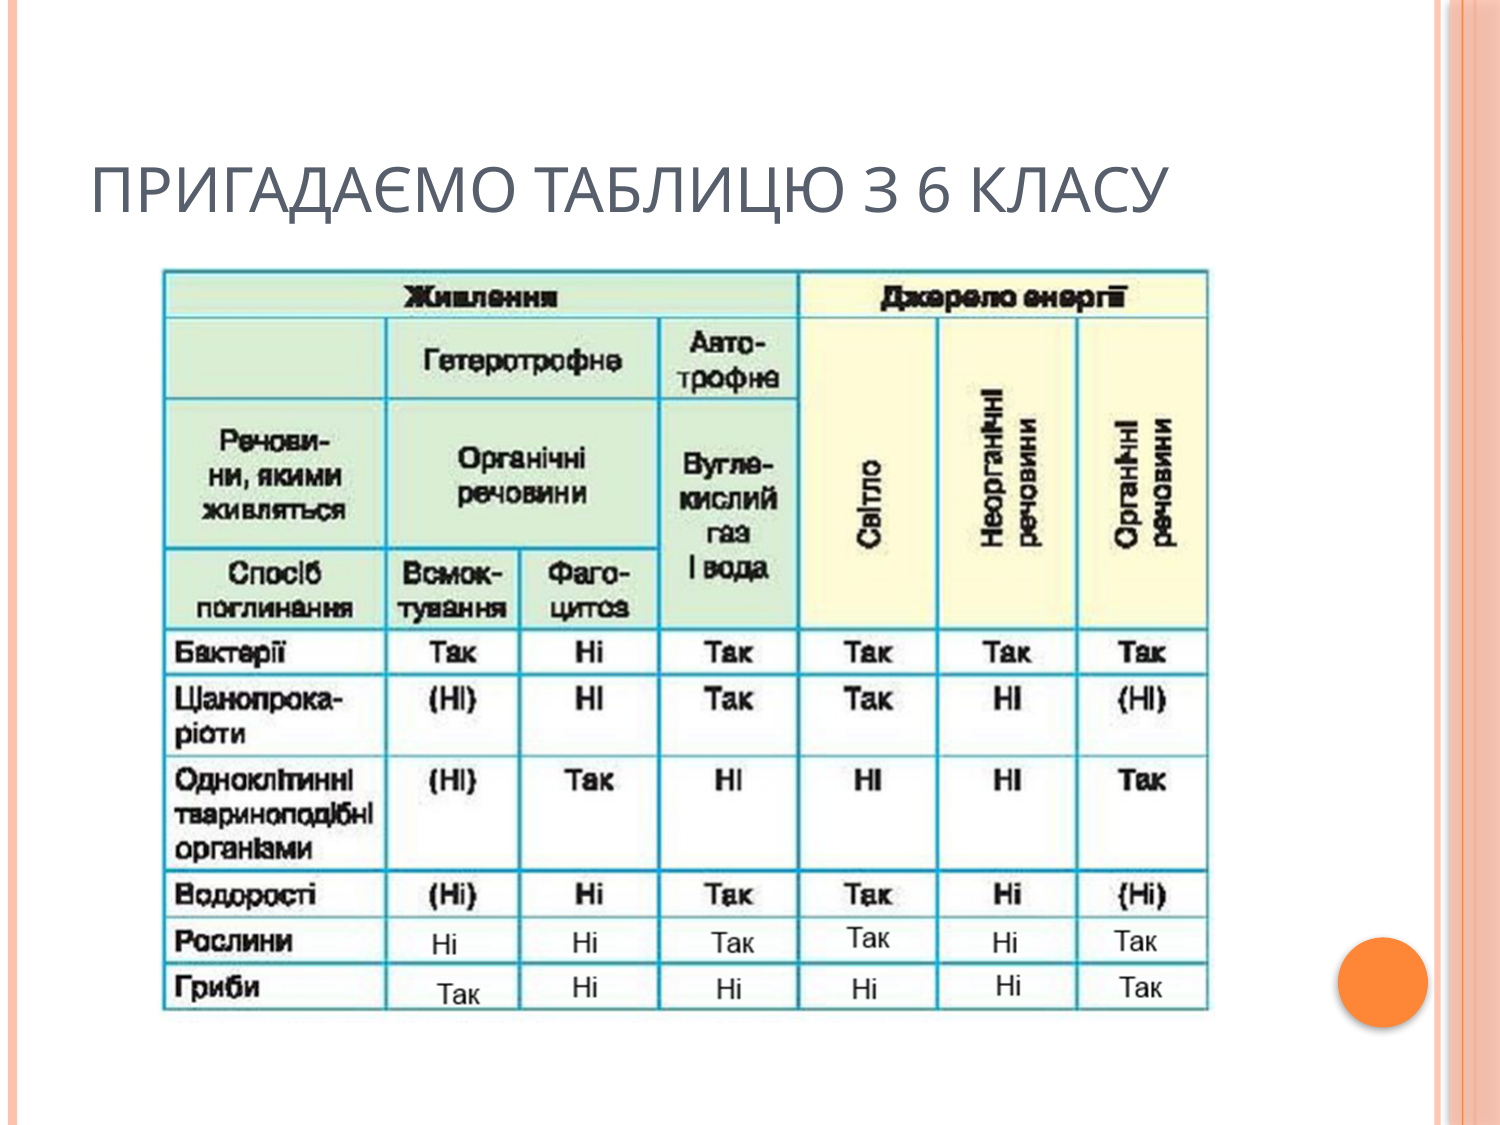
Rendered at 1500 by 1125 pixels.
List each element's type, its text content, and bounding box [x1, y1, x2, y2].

title Пригадаємо таблицю з 6 класу [75, 45, 1300, 233]
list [158, 266, 1215, 1023]
